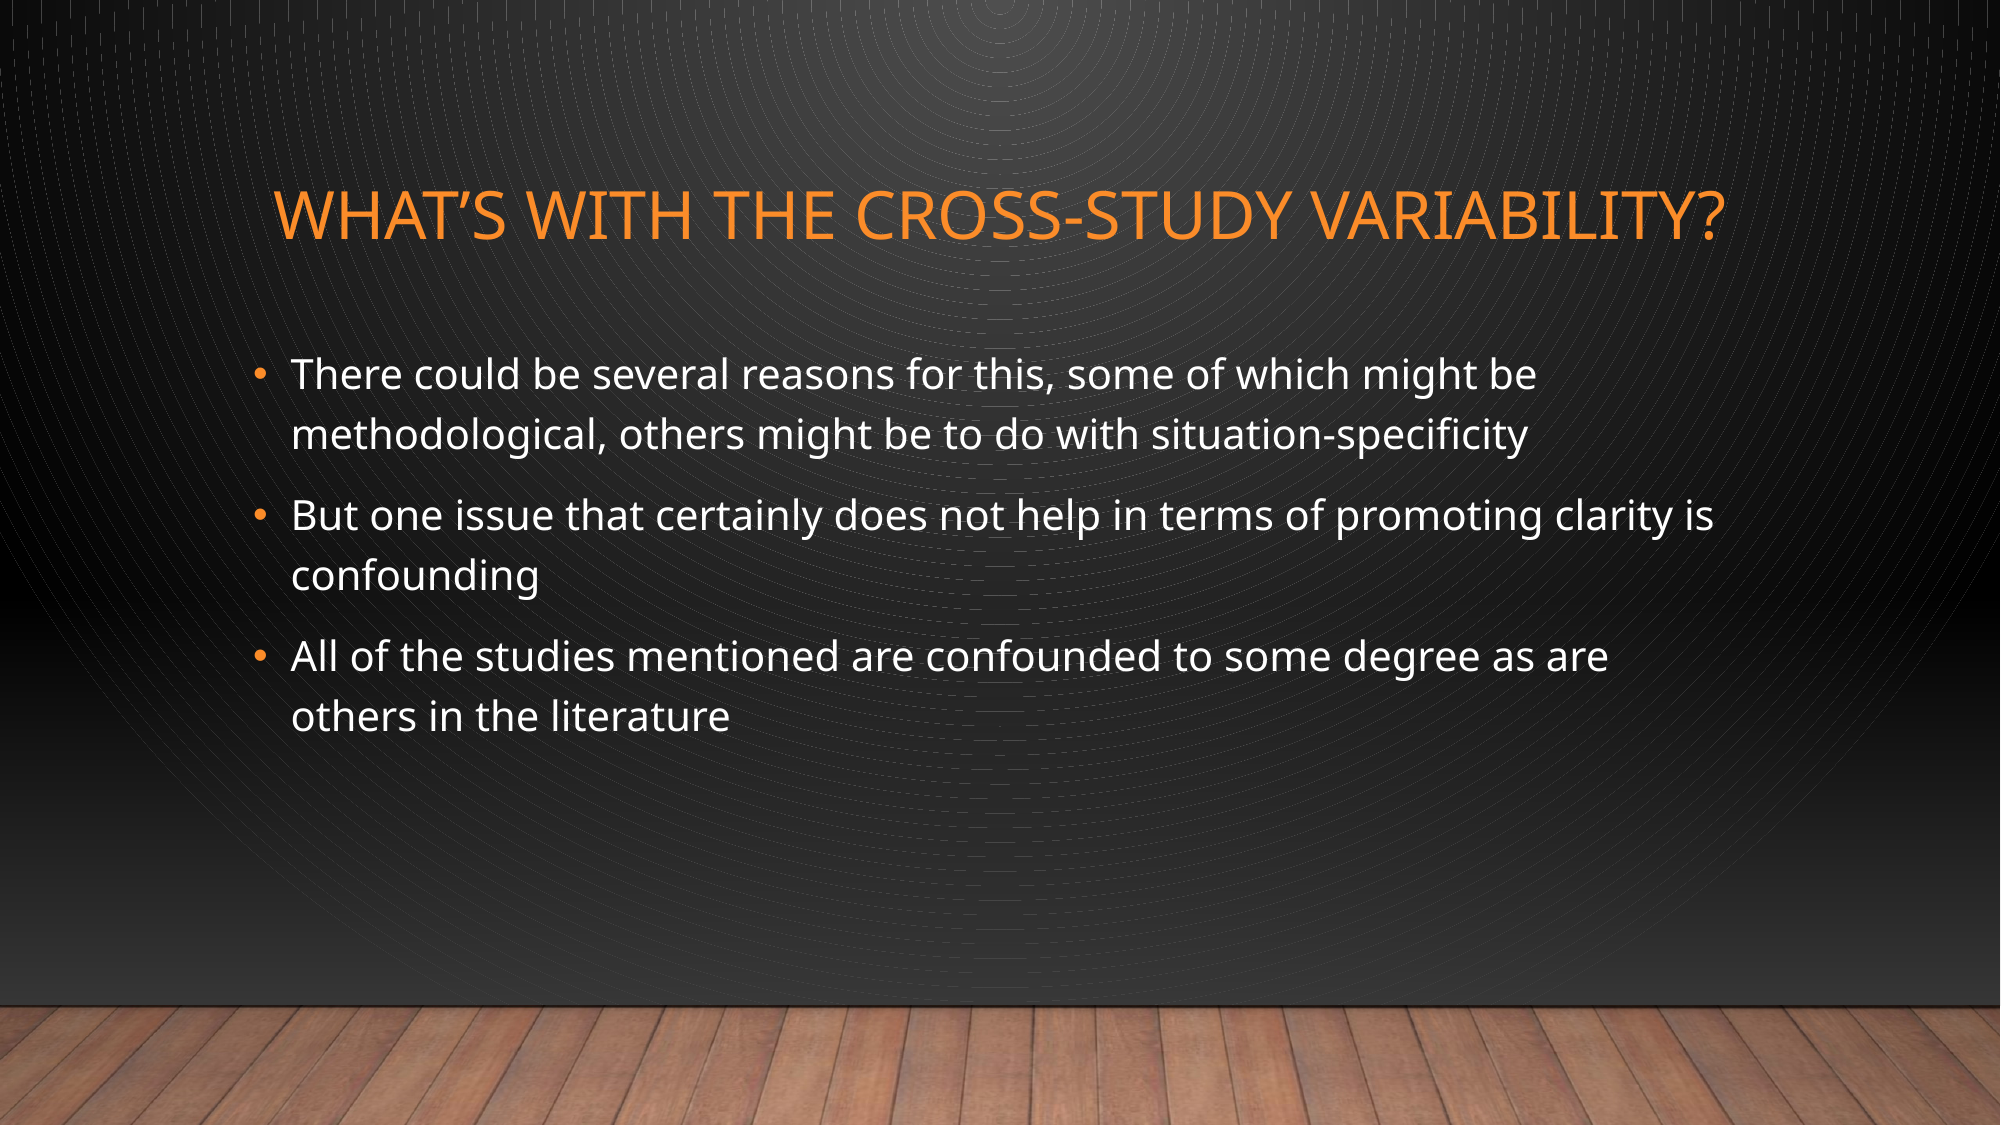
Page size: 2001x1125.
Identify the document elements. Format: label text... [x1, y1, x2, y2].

picture [0, 1005, 2000, 1125]
title What’s with the Cross-Study variability? [238, 131, 1763, 305]
list There could be several reasons for this, some of which might be methodological, others might be to do with situation-specificity But one issue that certainly does not help in terms of promoting clarity is confounding All of the studies mentioned are confounded to some degree as are others in the literature [238, 330, 1763, 897]
